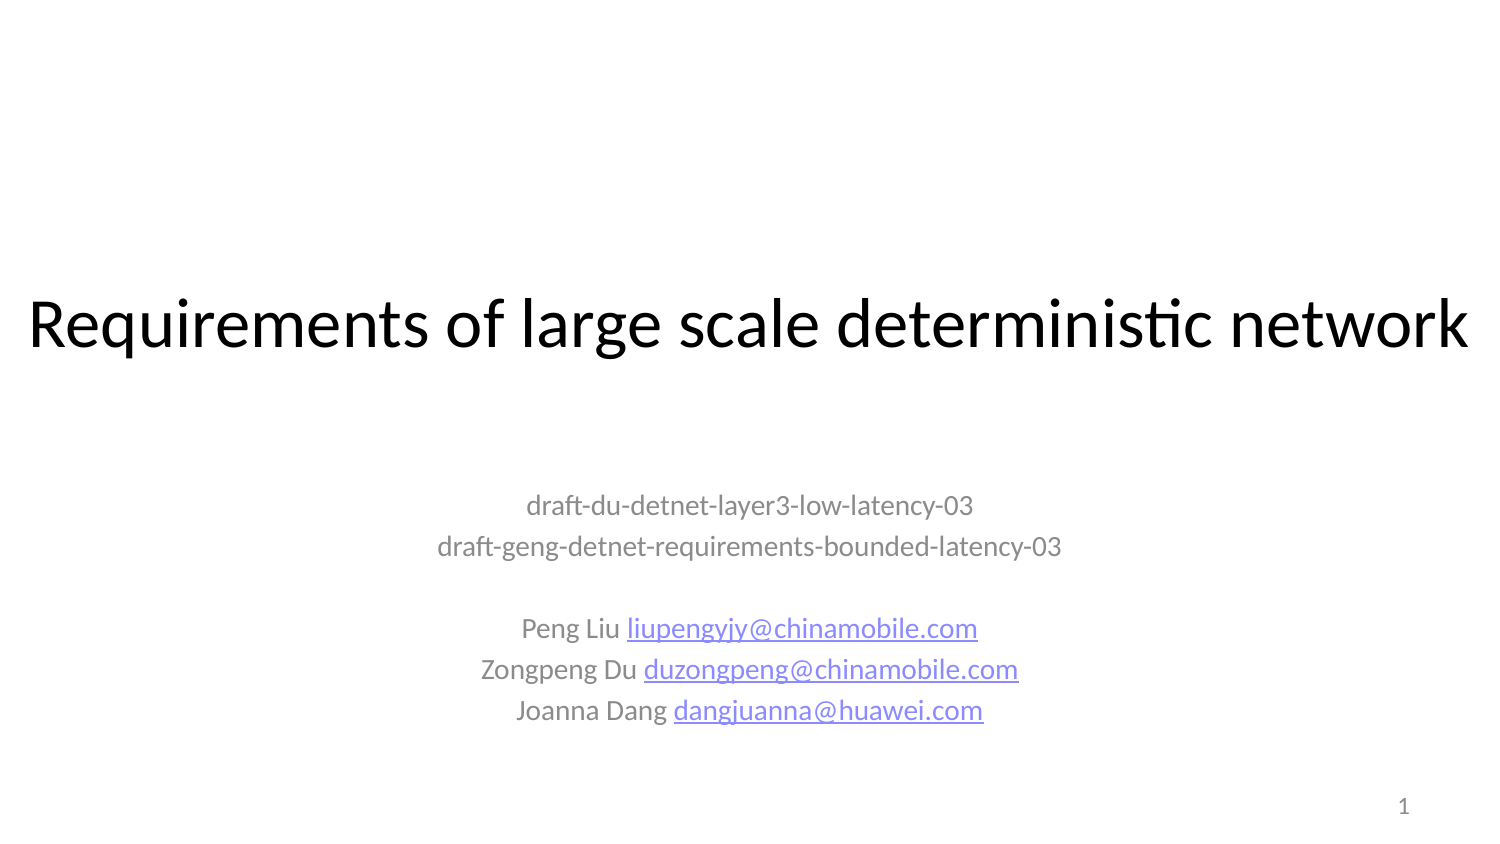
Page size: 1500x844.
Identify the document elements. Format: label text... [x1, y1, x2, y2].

title Requirements of large scale deterministic network [0, 228, 1500, 410]
slide_number 1 [1074, 782, 1425, 827]
subtitle draft-du-detnet-layer3-low-latency-03 draft-geng-detnet-requirements-bounded-latency-03 Peng Liu liupengyjy@chinamobile.com Zongpeng Du duzongpeng@chinamobile.com Joanna Dang dangjuanna@huawei.com [0, 478, 1500, 739]
